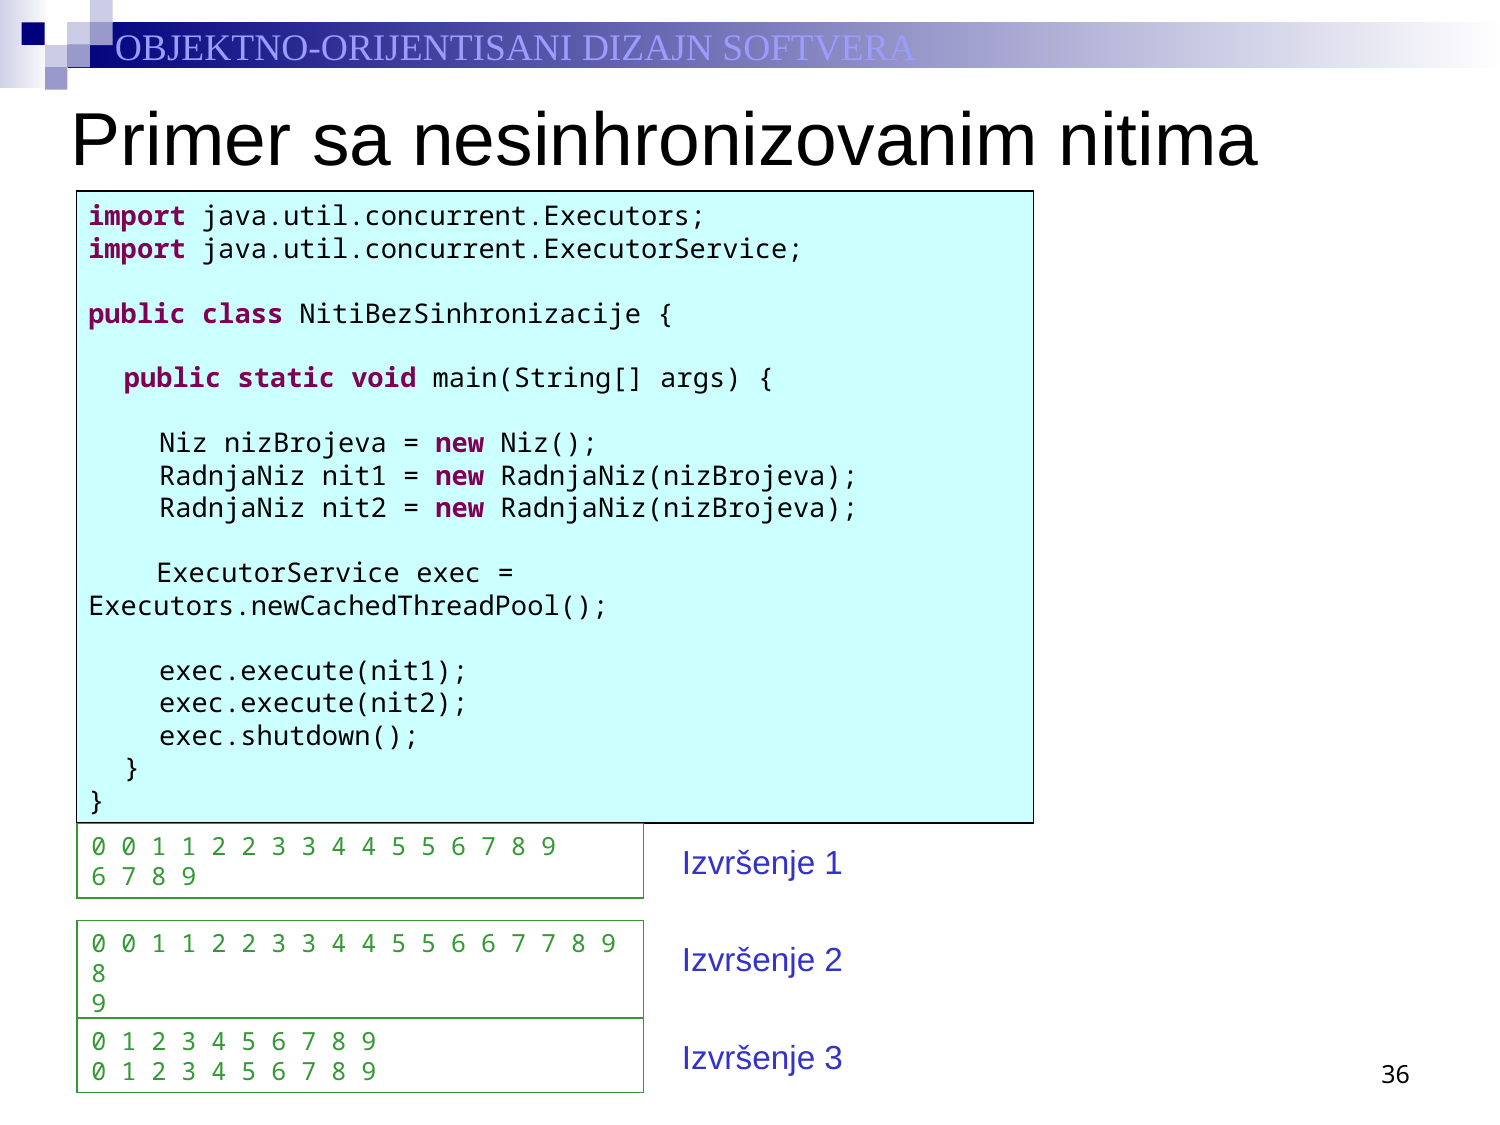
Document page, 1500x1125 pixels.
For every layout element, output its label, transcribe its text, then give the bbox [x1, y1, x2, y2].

text_box Izvršenje 2 [667, 930, 869, 986]
text_box Izvršenje 3 [667, 1028, 869, 1084]
slide_number 36 [1074, 1024, 1426, 1101]
text_box 0 0 1 1 2 2 3 3 4 4 5 5 6 6 7 7 8 9 8 9 [76, 920, 644, 1017]
text_box import java.util.concurrent.Executors; import java.util.concurrent.ExecutorService; public class NitiBezSinhronizacije { public static void main(String[] args) { Niz nizBrojeva = new Niz(); RadnjaNiz nit1 = new RadnjaNiz(nizBrojeva); RadnjaNiz nit2 = new RadnjaNiz(nizBrojeva); ExecutorService exec = Executors.newCachedThreadPool(); exec.execute(nit1); exec.execute(nit2); exec.shutdown(); } } [76, 191, 1034, 823]
text_box 0 0 1 1 2 2 3 3 4 4 5 5 6 7 8 9 6 7 8 9 [76, 823, 644, 898]
title Primer sa nesinhronizovanim nitima [64, 86, 1297, 185]
text_box 0 1 2 3 4 5 6 7 8 9 0 1 2 3 4 5 6 7 8 9 [76, 1017, 644, 1093]
text_box Izvršenje 1 [667, 833, 869, 889]
